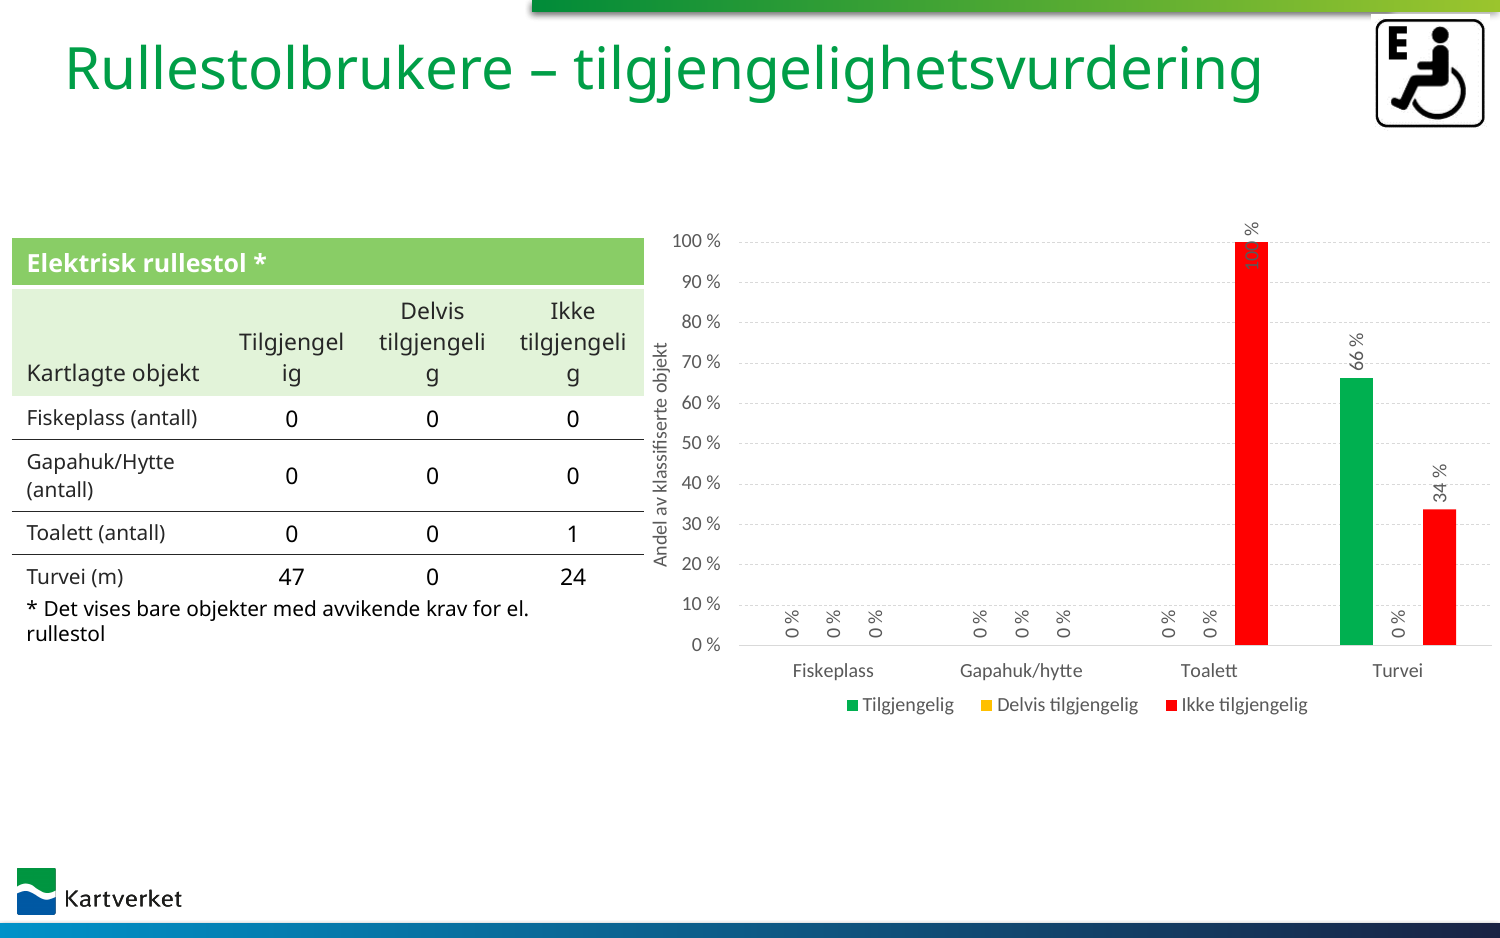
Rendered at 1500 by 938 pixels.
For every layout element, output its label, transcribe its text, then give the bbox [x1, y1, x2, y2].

table_cell 24 [503, 555, 638, 598]
table_cell 0 [222, 396, 362, 439]
table_cell 47 [222, 555, 362, 588]
table_cell 0 [362, 440, 503, 511]
table_cell 0 [362, 396, 503, 439]
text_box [1371, 13, 1491, 133]
text_box Rullestolbrukere – tilgjengelighetsvurdering [49, 12, 1372, 109]
table_cell Kartlagte objekt [12, 289, 222, 396]
picture [643, 218, 1500, 728]
table_cell 0 [362, 512, 503, 554]
table_cell Ikke tilgjengelig [503, 289, 638, 396]
table_cell Tilgjengelig [222, 289, 362, 396]
table_cell 1 [503, 512, 638, 554]
table_cell Delvis tilgjengelig [362, 289, 503, 396]
table_cell 0 [222, 512, 362, 554]
table_cell Turvei (m) [12, 555, 222, 588]
table_cell Toalett (antall) [12, 512, 222, 554]
table_cell 0 [362, 555, 503, 588]
text_box * Det vises bare objekter med avvikende krav for el. rullestol [11, 588, 597, 653]
table_cell 0 [222, 440, 362, 511]
table_header Elektrisk rullestol * [12, 238, 638, 285]
table_cell 0 [503, 440, 638, 511]
table_cell Fiskeplass (antall) [12, 396, 222, 439]
table_cell 0 [503, 396, 638, 439]
table_cell Gapahuk/Hytte (antall) [12, 440, 222, 511]
